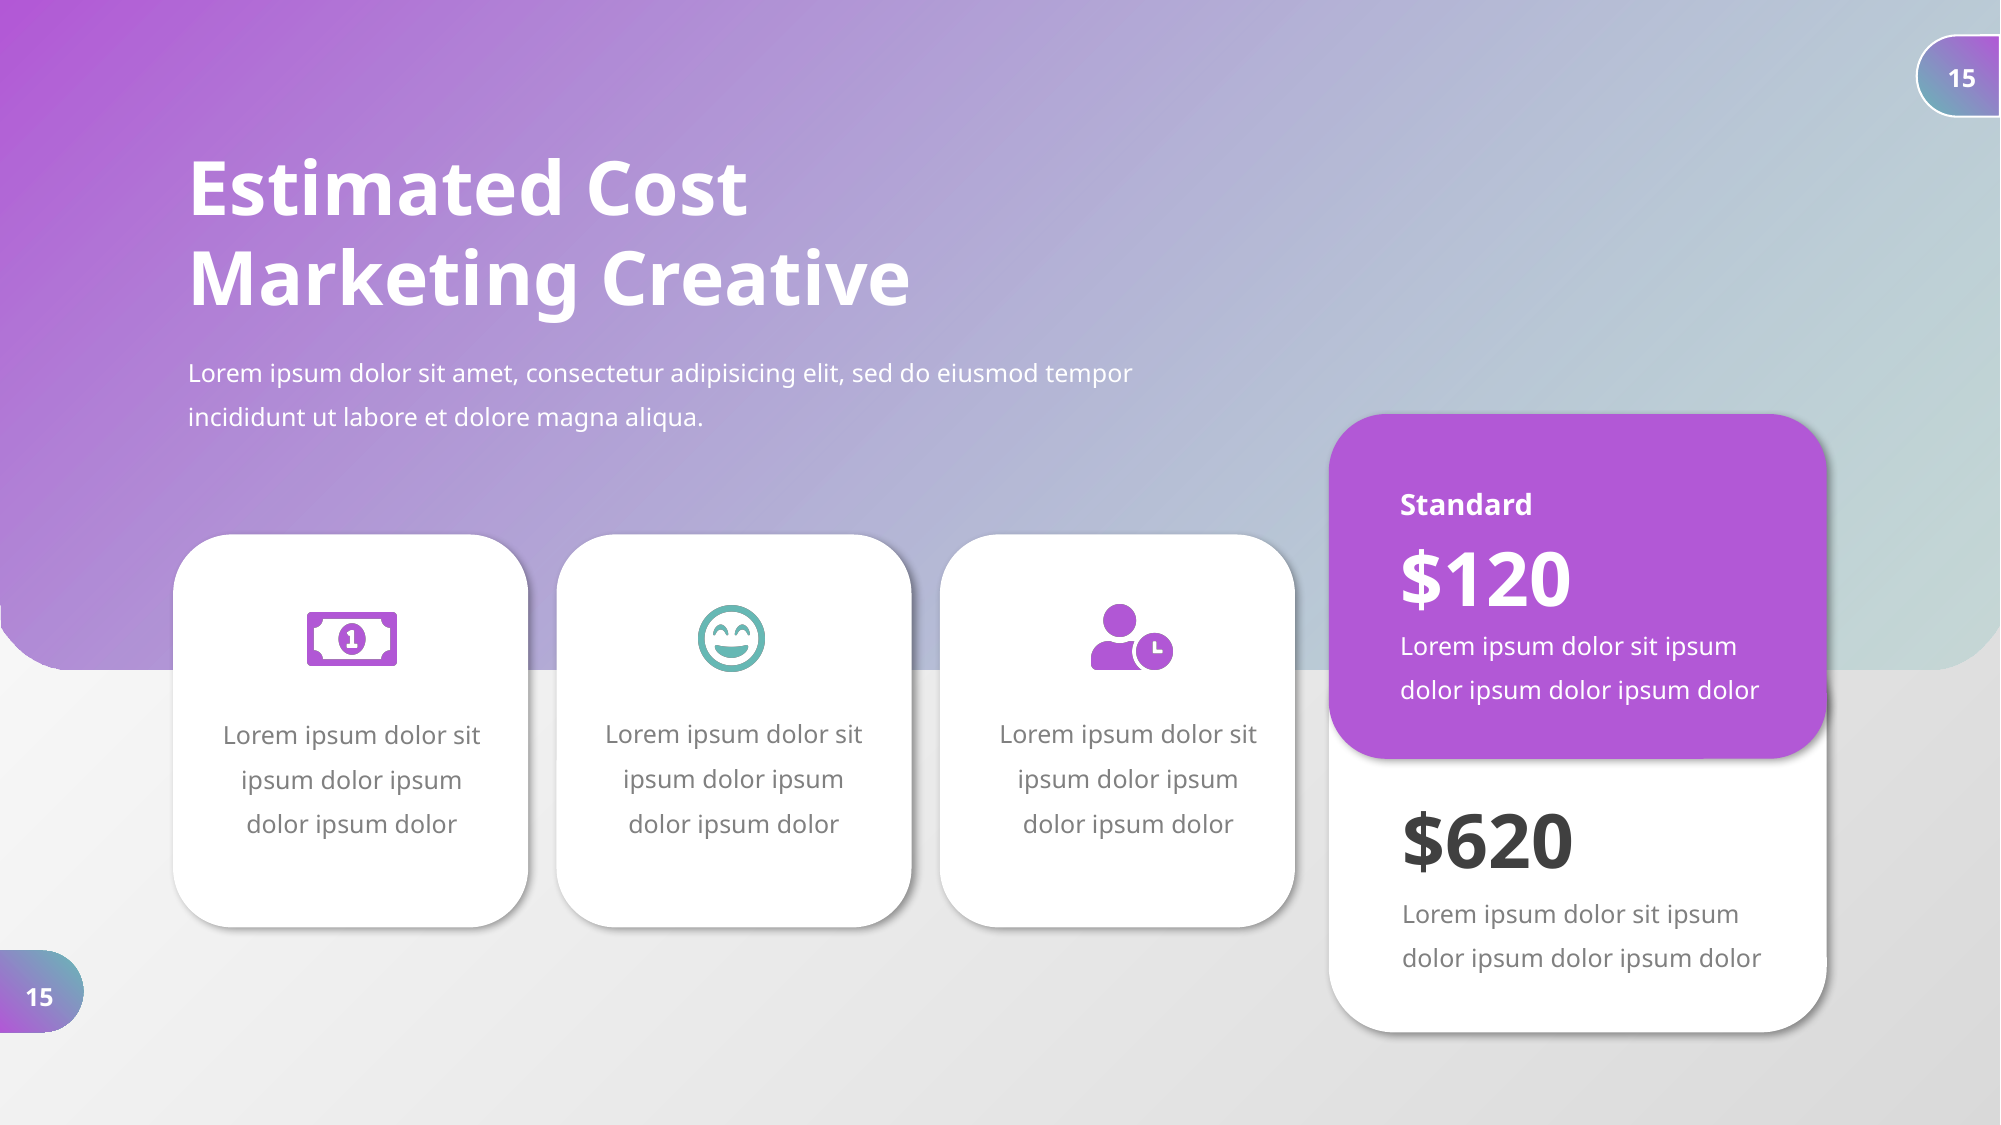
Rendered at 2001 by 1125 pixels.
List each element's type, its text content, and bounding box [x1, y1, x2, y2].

text_box [0, 949, 80, 1034]
text_box [1327, 670, 1828, 760]
text_box [1327, 720, 1828, 1034]
text_box Lorem ipsum dolor sit ipsum dolor ipsum dolor ipsum dolor [1387, 875, 1788, 981]
text_box Lorem ipsum dolor sit ipsum dolor ipsum dolor ipsum dolor [972, 696, 1285, 846]
text_box [555, 670, 913, 929]
text_box $620 [1387, 786, 1987, 892]
picture [0, 0, 2000, 675]
text_box Lorem ipsum dolor sit ipsum dolor ipsum dolor ipsum dolor [195, 696, 509, 847]
text_box [938, 670, 1296, 929]
text_box Lorem ipsum dolor sit ipsum dolor ipsum dolor ipsum dolor [1385, 670, 1816, 713]
text_box [172, 670, 530, 929]
text_box 15 [10, 973, 157, 1019]
text_box Lorem ipsum dolor sit ipsum dolor ipsum dolor ipsum dolor [577, 696, 891, 847]
